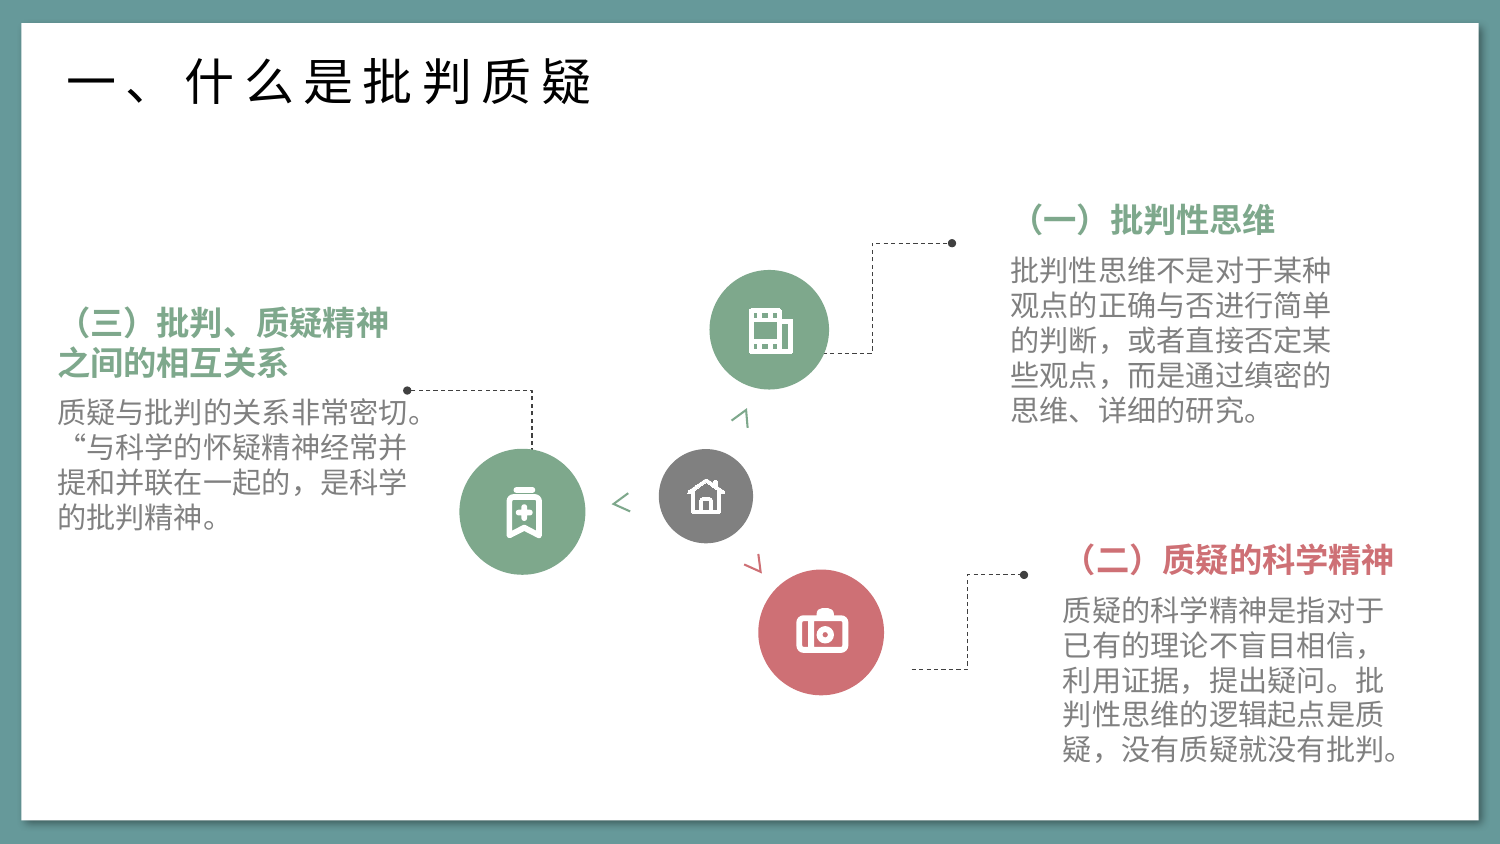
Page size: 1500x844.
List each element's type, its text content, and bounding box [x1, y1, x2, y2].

text_box [516, 504, 532, 521]
text_box （三）批判、质疑精神之间的相互关系 [46, 281, 421, 388]
text_box 批判性思维不是对于某种观点的正确与否进行简单的判断，或者直接否定某些观点，而是通过缜密的思维、详细的研究。 [999, 246, 1369, 451]
text_box [433, 390, 533, 457]
text_box 质疑的科学精神是指对于已有的理论不盲目相信，利用证据，提出疑问。批判性思维的逻辑起点是质疑，没有质疑就没有批判。 [1051, 586, 1419, 779]
text_box [514, 487, 535, 493]
text_box （二）质疑的科学精神 [1051, 527, 1430, 585]
text_box （一）批判性思维 [999, 187, 1323, 246]
text_box 一、什么是批判质疑 [53, 43, 753, 117]
text_box [459, 448, 586, 575]
text_box [749, 308, 793, 354]
text_box [658, 449, 754, 544]
text_box [825, 239, 957, 354]
text_box [758, 569, 885, 696]
text_box [911, 570, 1029, 670]
text_box [709, 269, 830, 390]
text_box [797, 608, 848, 653]
text_box 质疑与批判的关系非常密切。“与科学的怀疑精神经常并提和并联在一起的，是科学的批判精神。 [46, 388, 433, 603]
text_box [507, 494, 542, 538]
text_box [817, 626, 834, 643]
text_box [687, 479, 725, 514]
